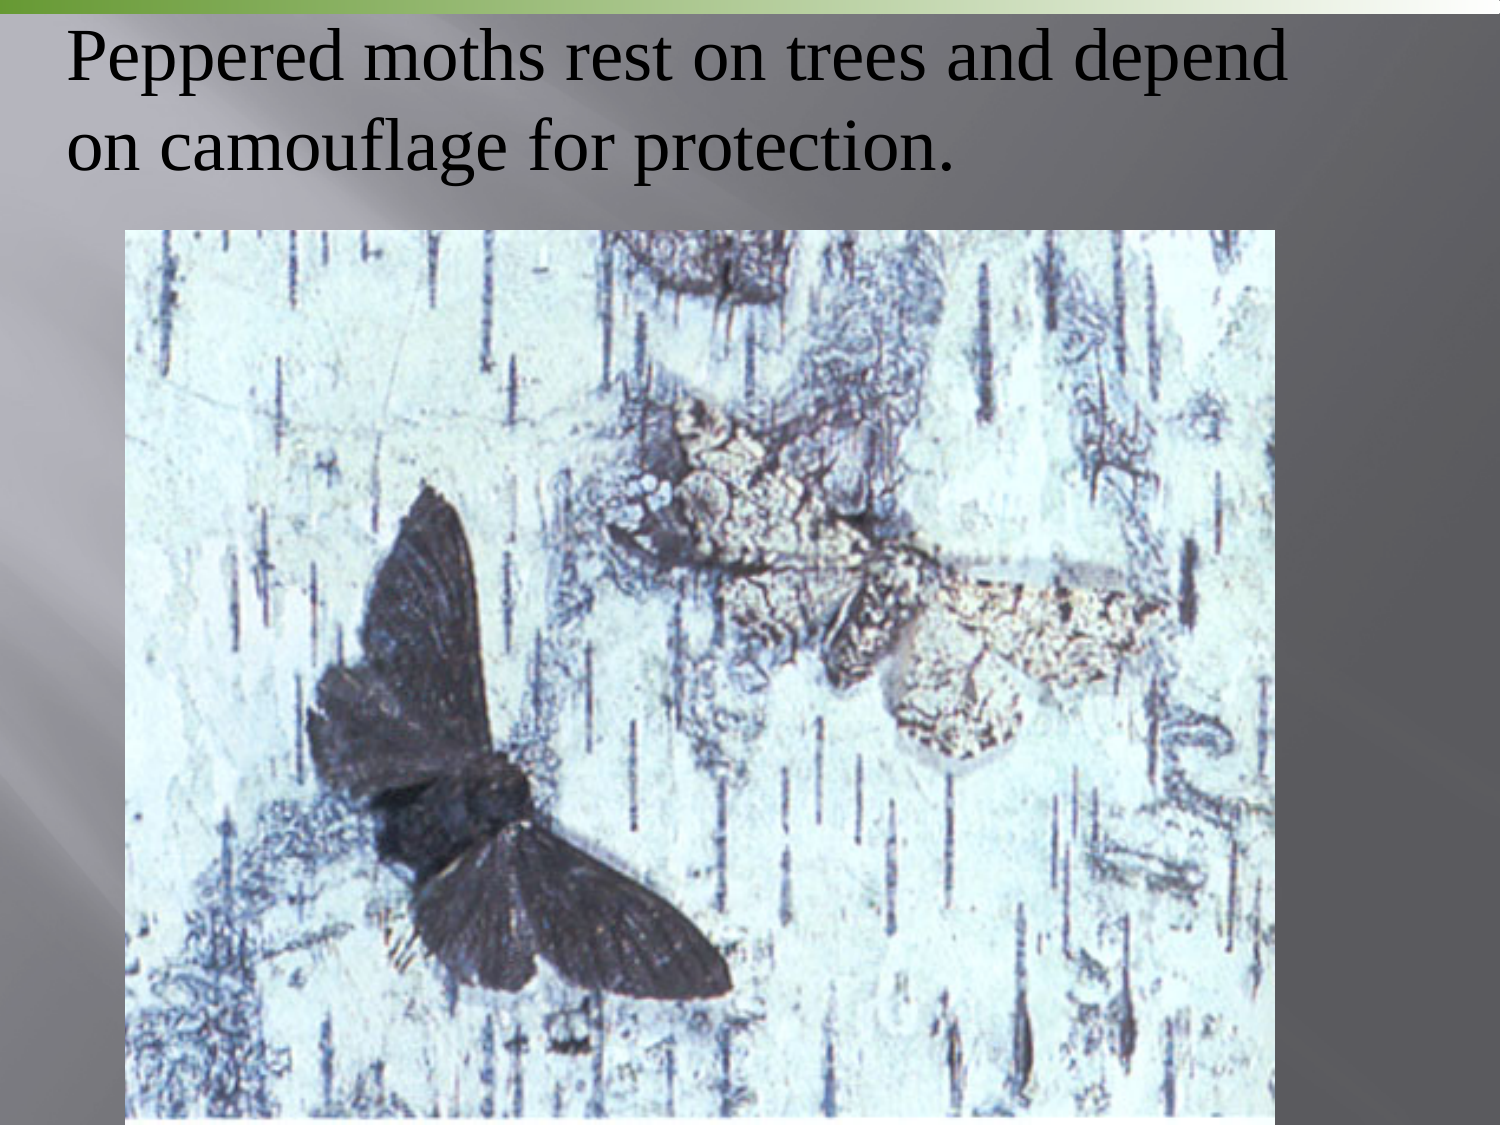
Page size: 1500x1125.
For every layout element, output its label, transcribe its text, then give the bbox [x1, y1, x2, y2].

text_box Peppered moths rest on trees and depend on camouflage for protection. [51, 0, 1325, 193]
picture [124, 230, 1276, 1125]
